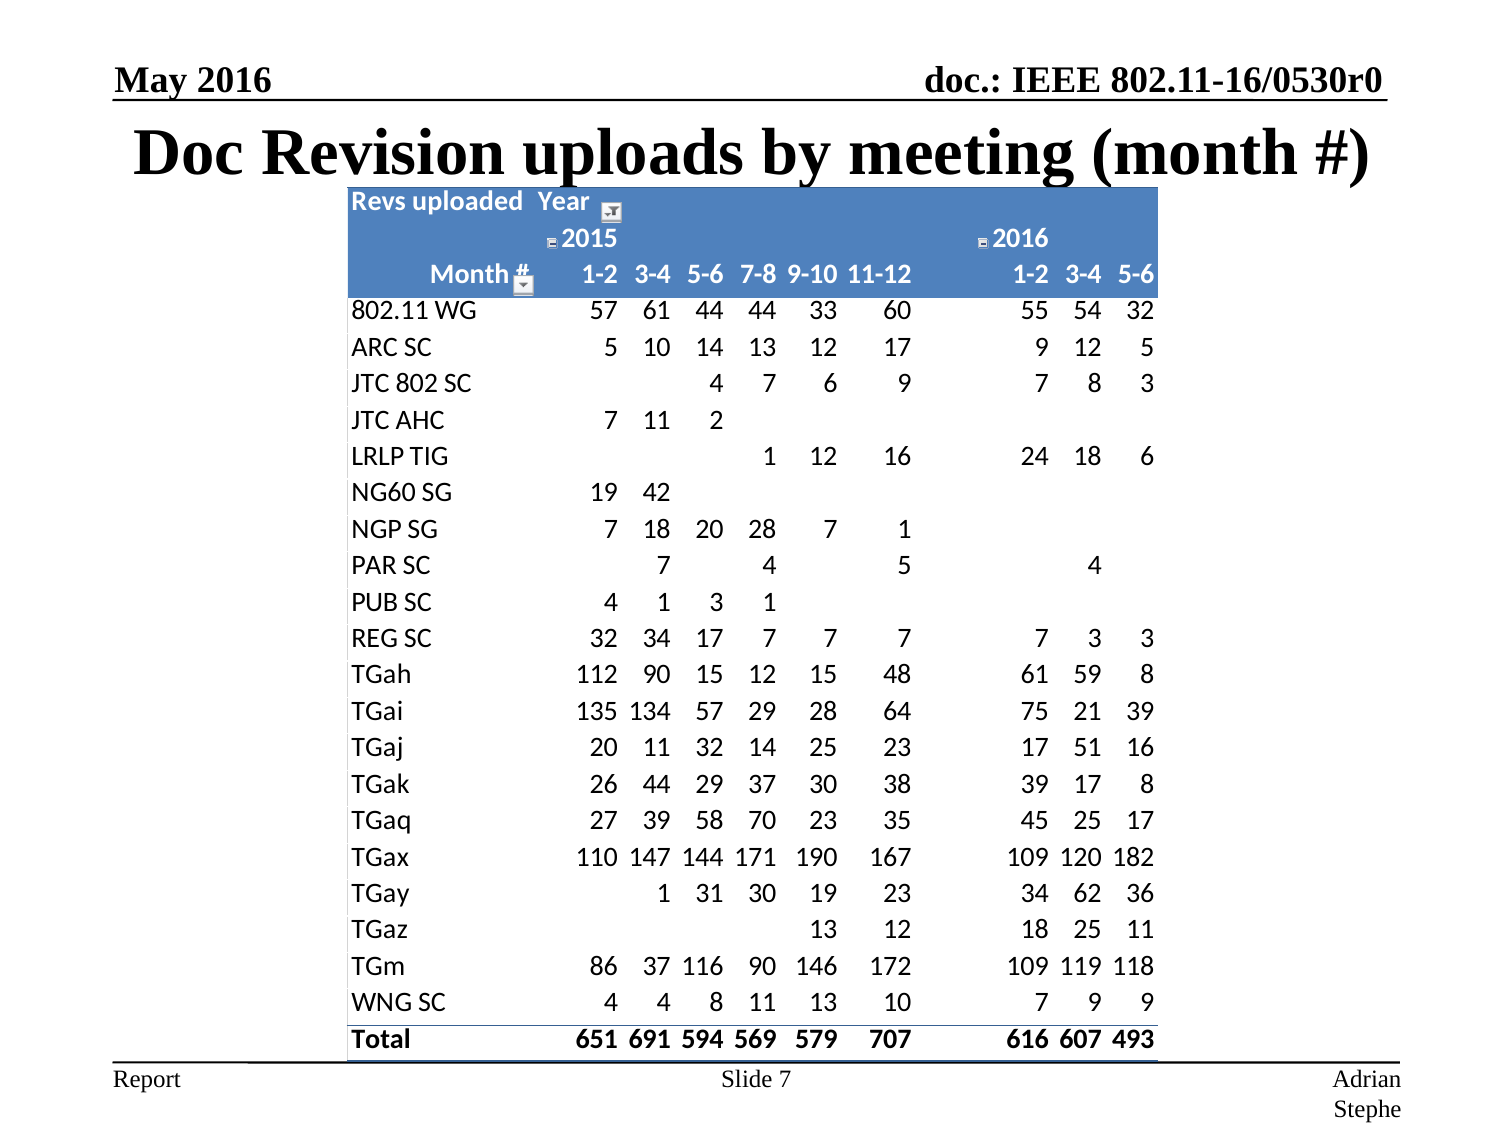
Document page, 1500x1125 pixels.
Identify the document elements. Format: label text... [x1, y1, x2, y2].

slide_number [114, 54, 374, 101]
picture [346, 186, 1160, 1063]
footer Adrian Stephens, Intel Corporation [1324, 1061, 1402, 1093]
title Doc Revision uploads by meeting (month #) [115, 103, 1391, 192]
slide_number Slide 7 [711, 1070, 801, 1093]
